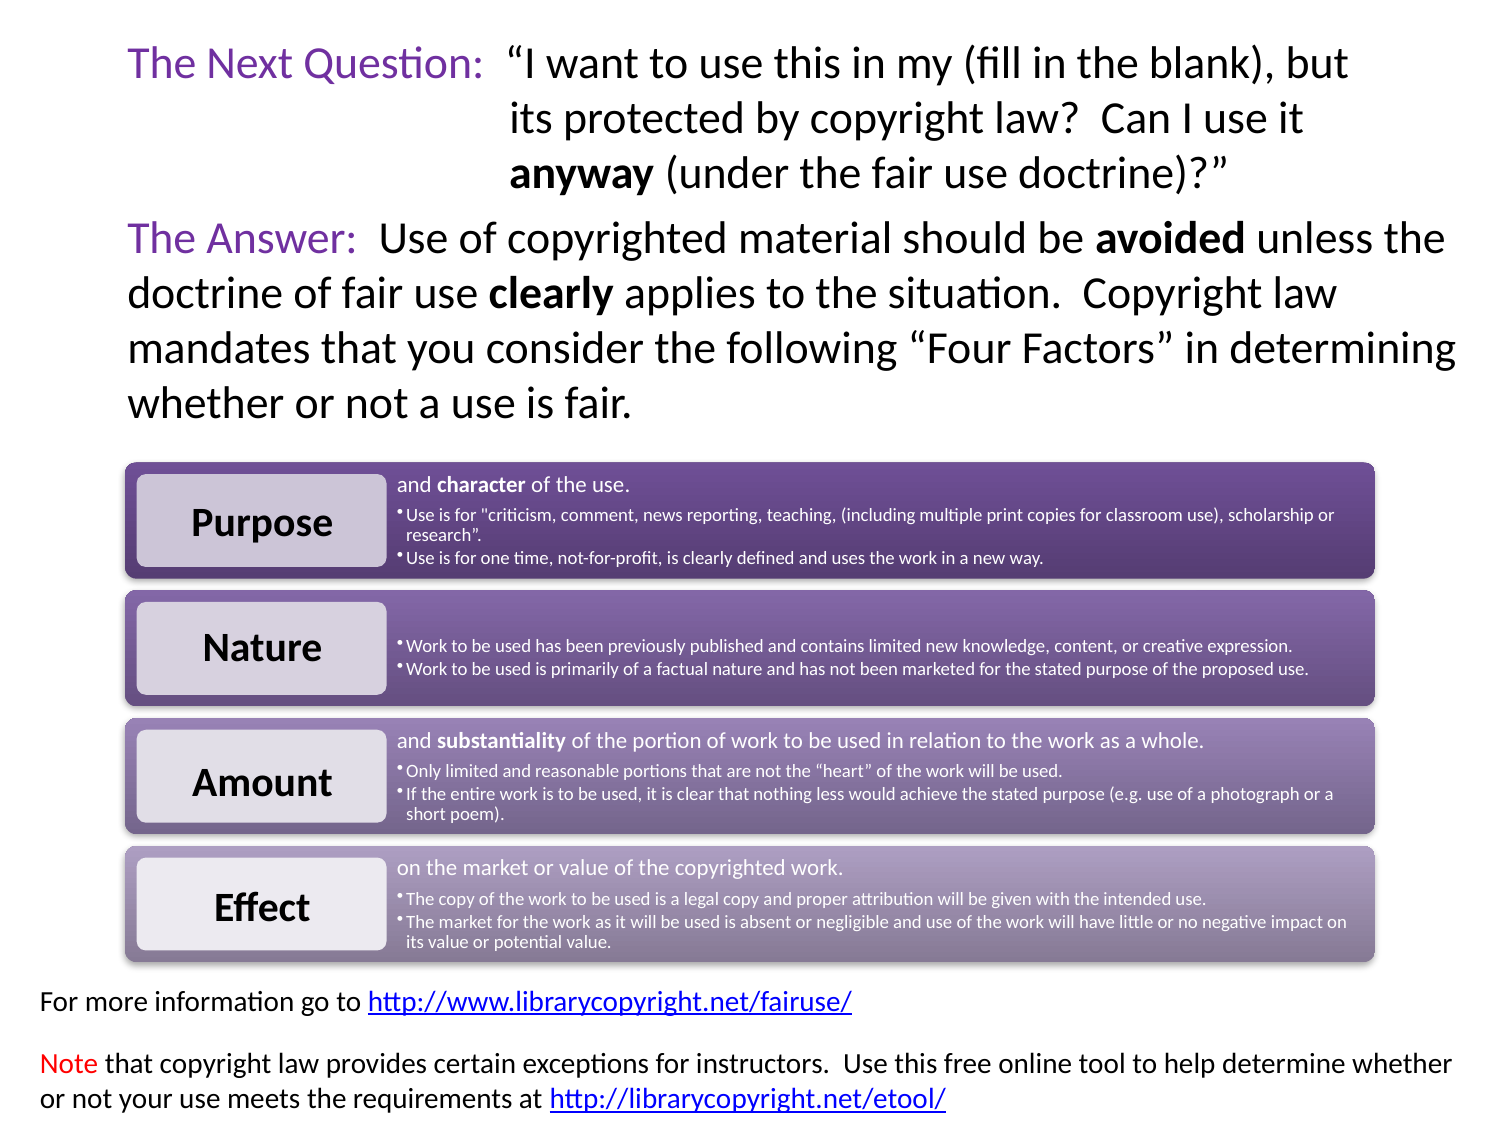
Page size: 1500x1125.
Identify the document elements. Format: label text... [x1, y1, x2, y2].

text_box Note that copyright law provides certain exceptions for instructors. Use this free online tool to help determine whether or not your use meets the requirements at http://librarycopyright.net/etool/ [24, 1037, 1488, 1123]
text_box The Next Question: “I want to use this in my (fill in the blank), but its protected by copyright law? Can I use it anyway (under the fair use doctrine)?” [112, 24, 1388, 199]
text_box The Answer: Use of copyrighted material should be avoided unless the doctrine of fair use clearly applies to the situation. Copyright law mandates that you consider the following “Four Factors” in determining whether or not a use is fair. [112, 199, 1488, 435]
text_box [124, 462, 1376, 963]
text_box For more information go to http://www.librarycopyright.net/fairuse/ [24, 974, 1488, 1025]
